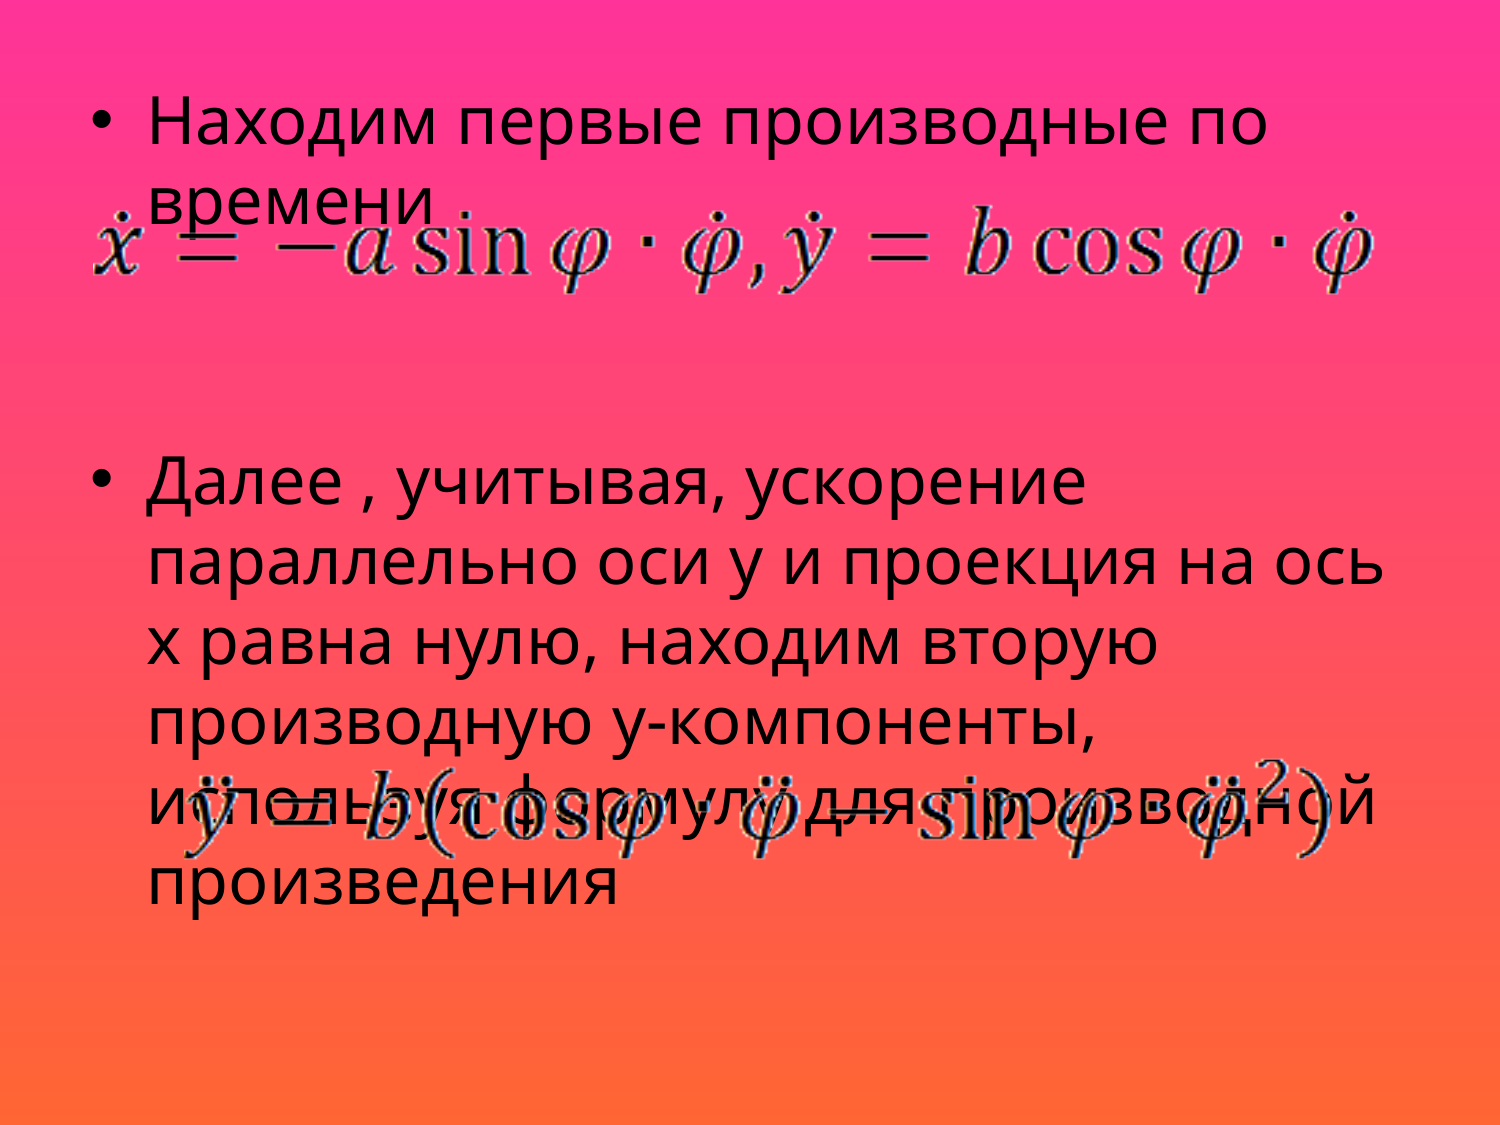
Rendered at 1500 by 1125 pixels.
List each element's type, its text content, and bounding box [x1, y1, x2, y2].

list Находим первые производные по времени Далее , учитывая, ускорение параллельно оси y и проекция на ось x равна нулю, находим вторую производную y-компоненты, используя формулу для производной произведения [75, 70, 1425, 1043]
picture [183, 749, 1337, 880]
picture [93, 187, 1381, 317]
